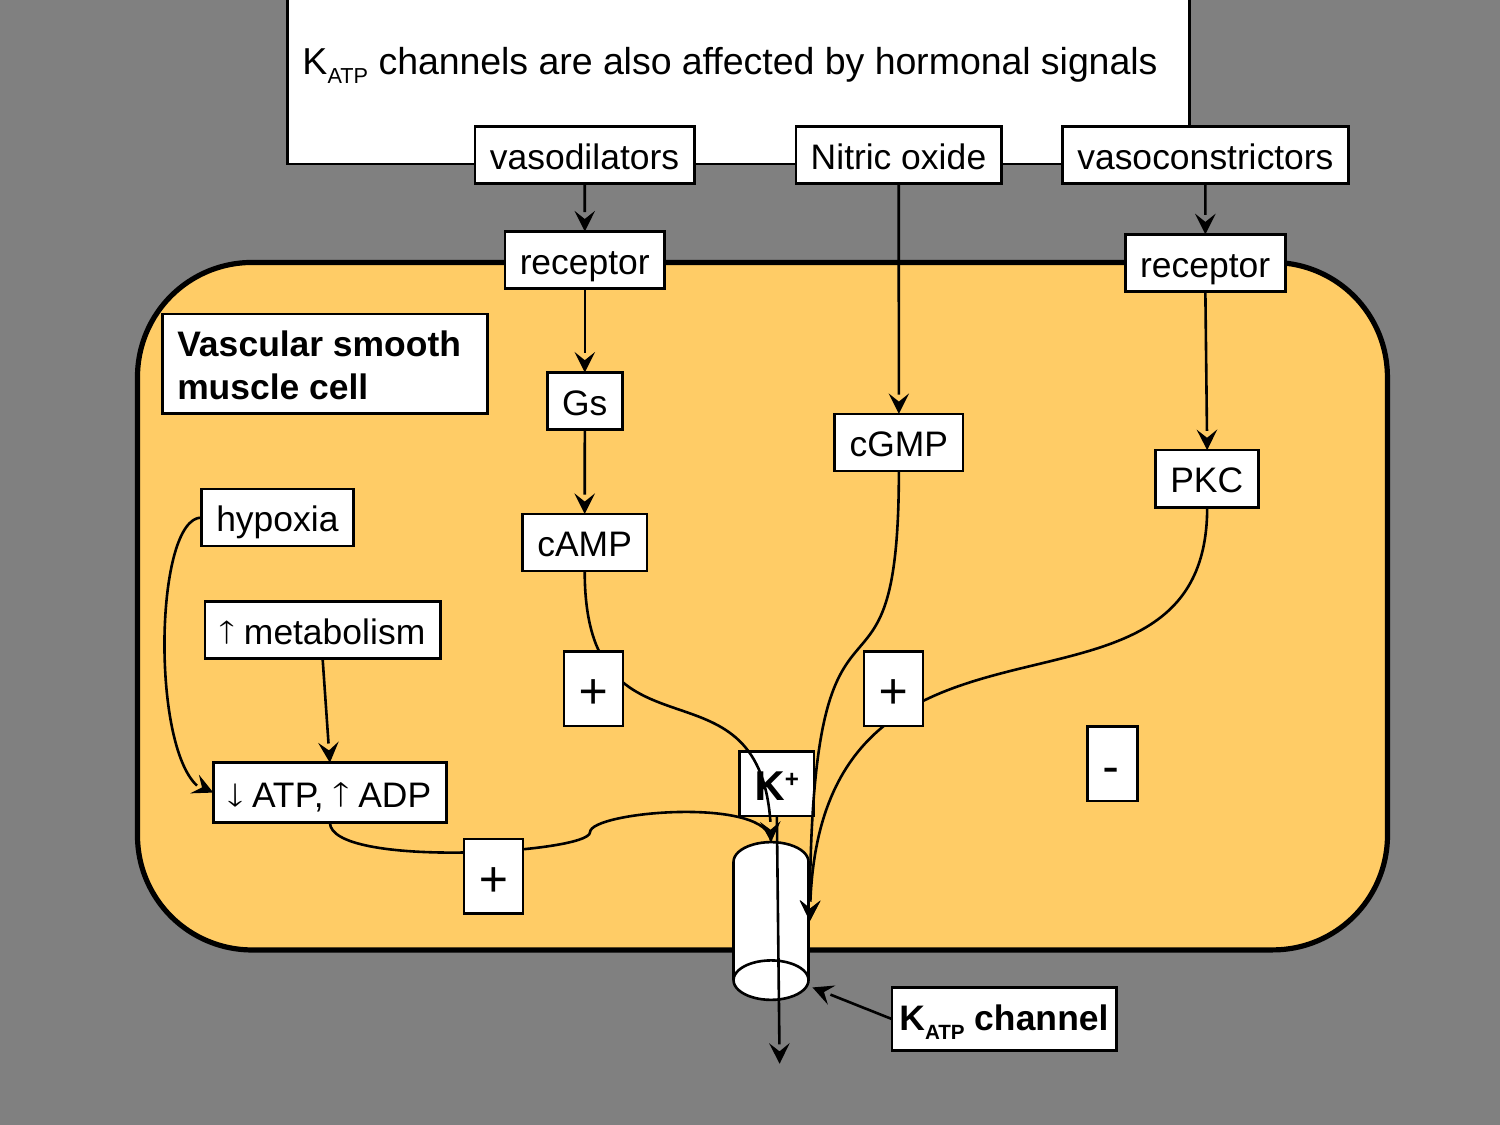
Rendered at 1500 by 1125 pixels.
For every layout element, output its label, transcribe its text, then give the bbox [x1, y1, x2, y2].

title KATP channels are also affected by hormonal signals [286, 0, 1191, 123]
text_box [137, 124, 1388, 1065]
